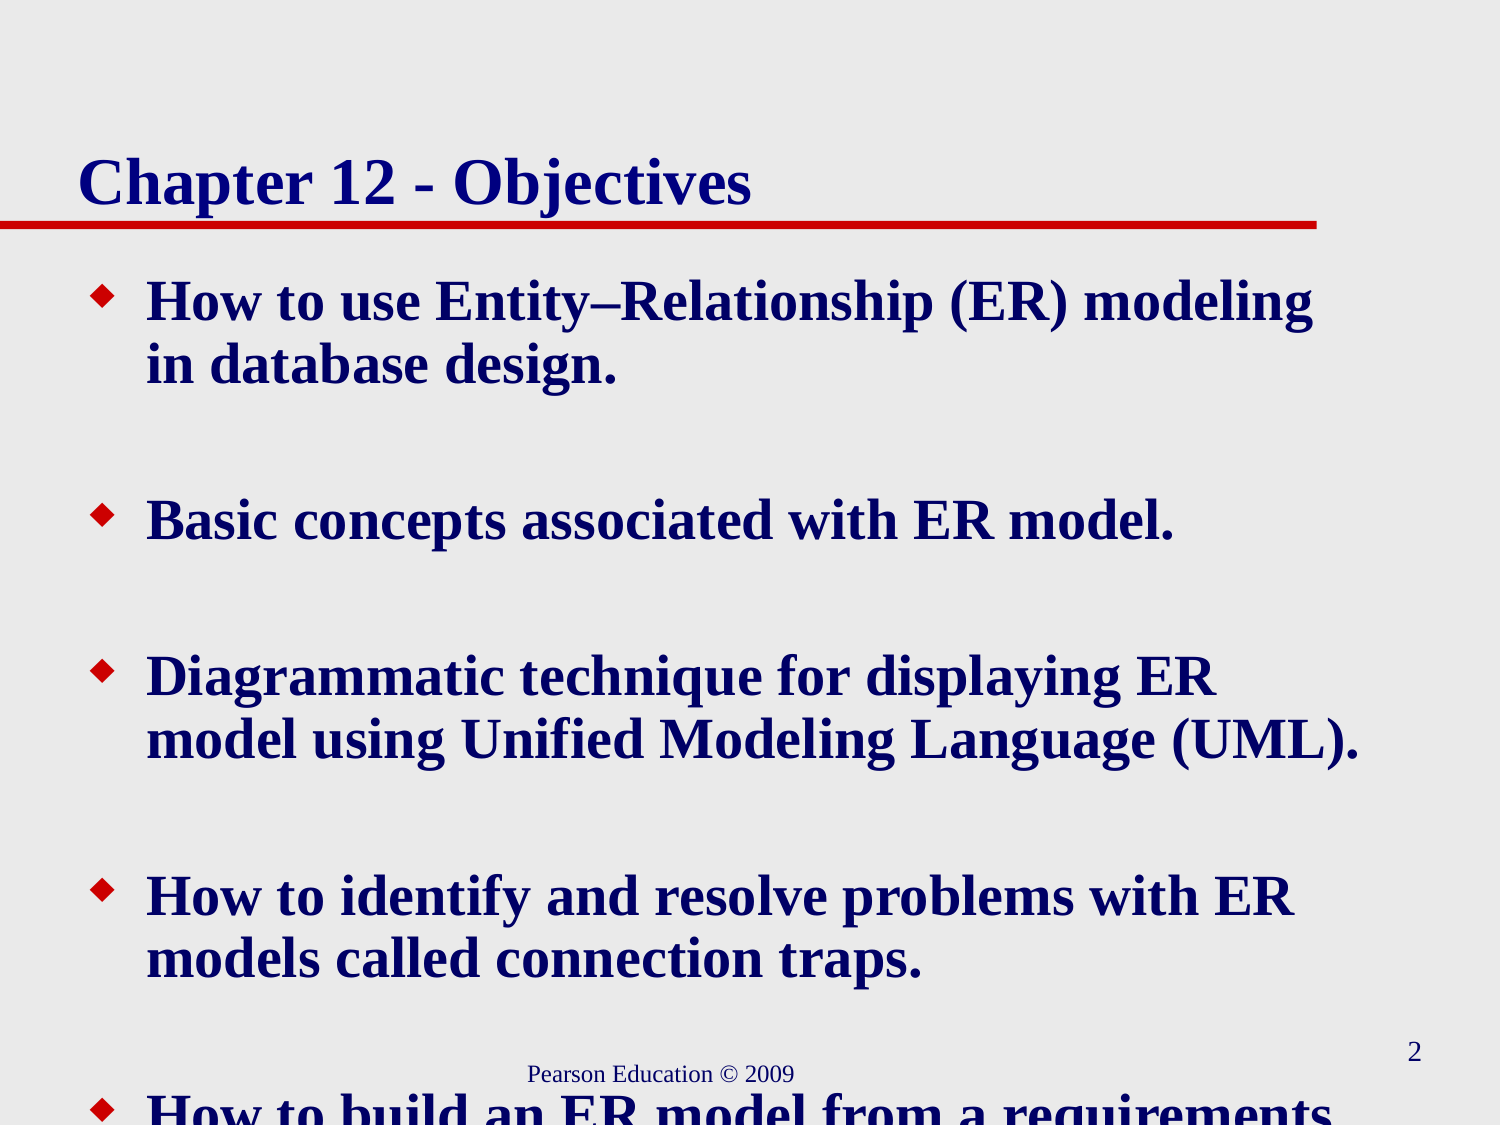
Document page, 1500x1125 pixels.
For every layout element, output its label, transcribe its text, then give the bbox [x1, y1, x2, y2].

slide_number 2 [1125, 1012, 1438, 1088]
title Chapter 12 - Objectives [62, 43, 1338, 226]
text_box Pearson Education © 2009 [512, 1050, 1038, 1095]
list How to use Entity–Relationship (ER) modeling in database design. Basic concepts associated with ER model. Diagrammatic technique for displaying ER model using Unified Modeling Language (UML). How to identify and resolve problems with ER models called connection traps. How to build an ER model from a requirements specification. [74, 262, 1388, 938]
